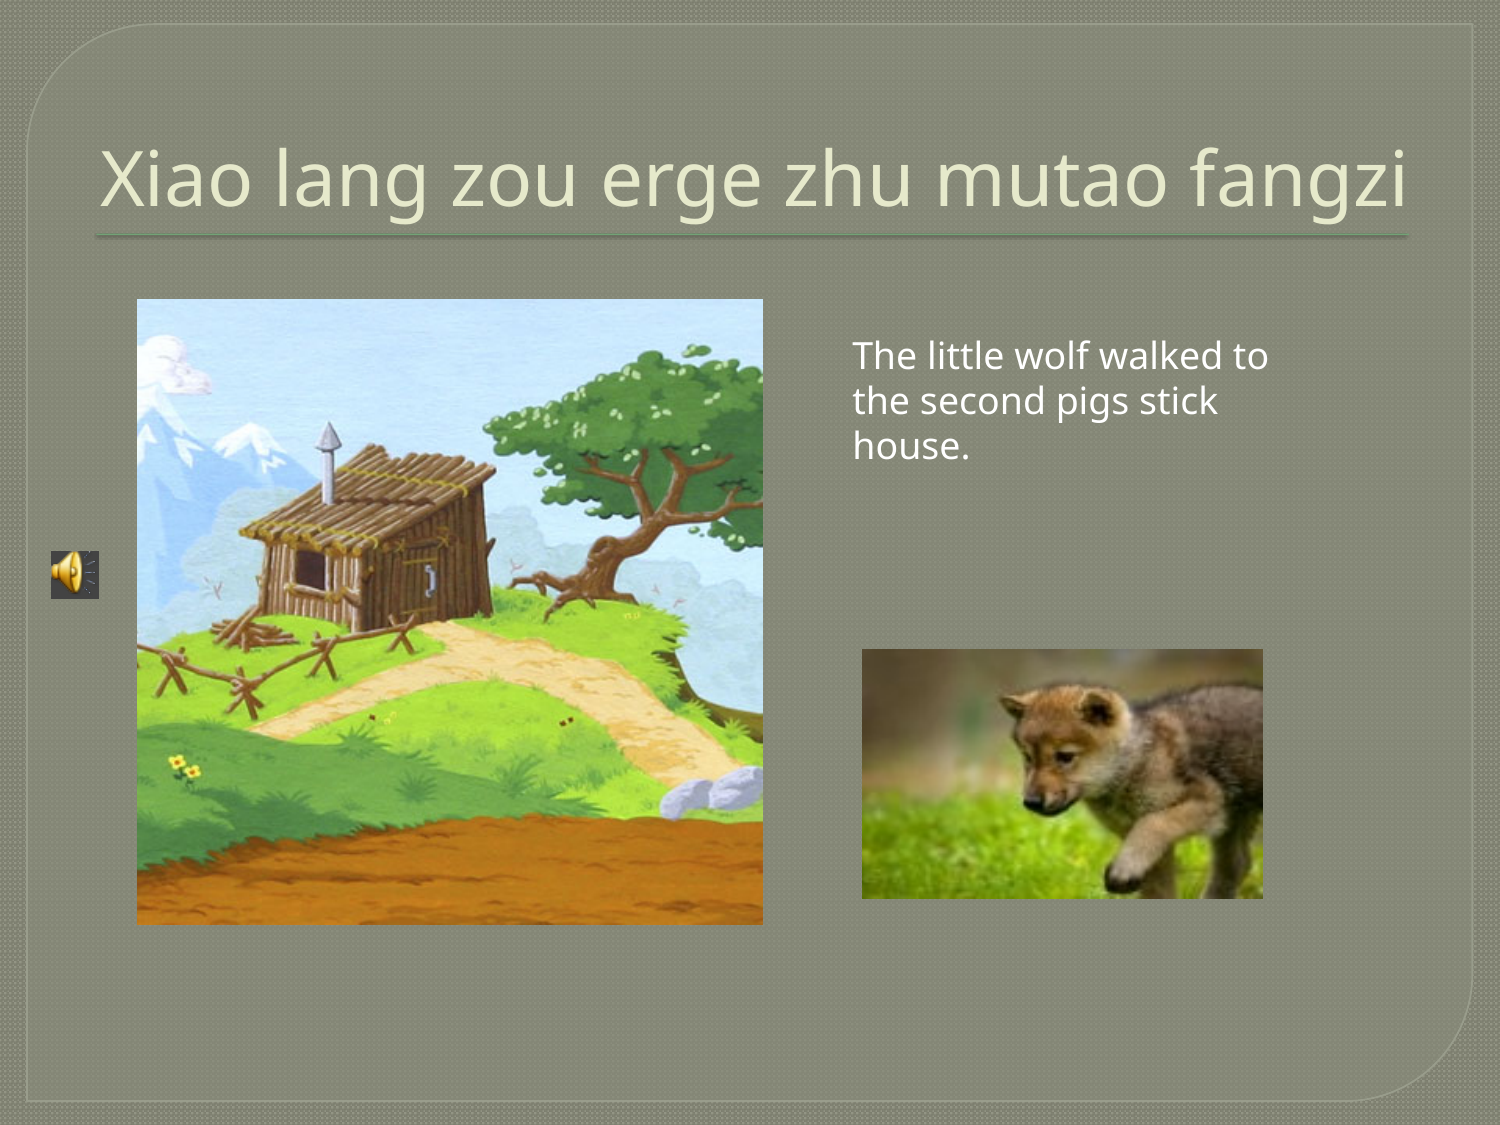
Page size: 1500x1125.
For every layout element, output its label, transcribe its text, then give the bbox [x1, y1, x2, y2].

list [137, 299, 763, 926]
text_box The little wolf walked to the second pigs stick house. [837, 324, 1300, 475]
picture [862, 649, 1263, 899]
picture [49, 549, 101, 601]
title Xiao lang zou erge zhu mutao fangzi [75, 41, 1425, 230]
